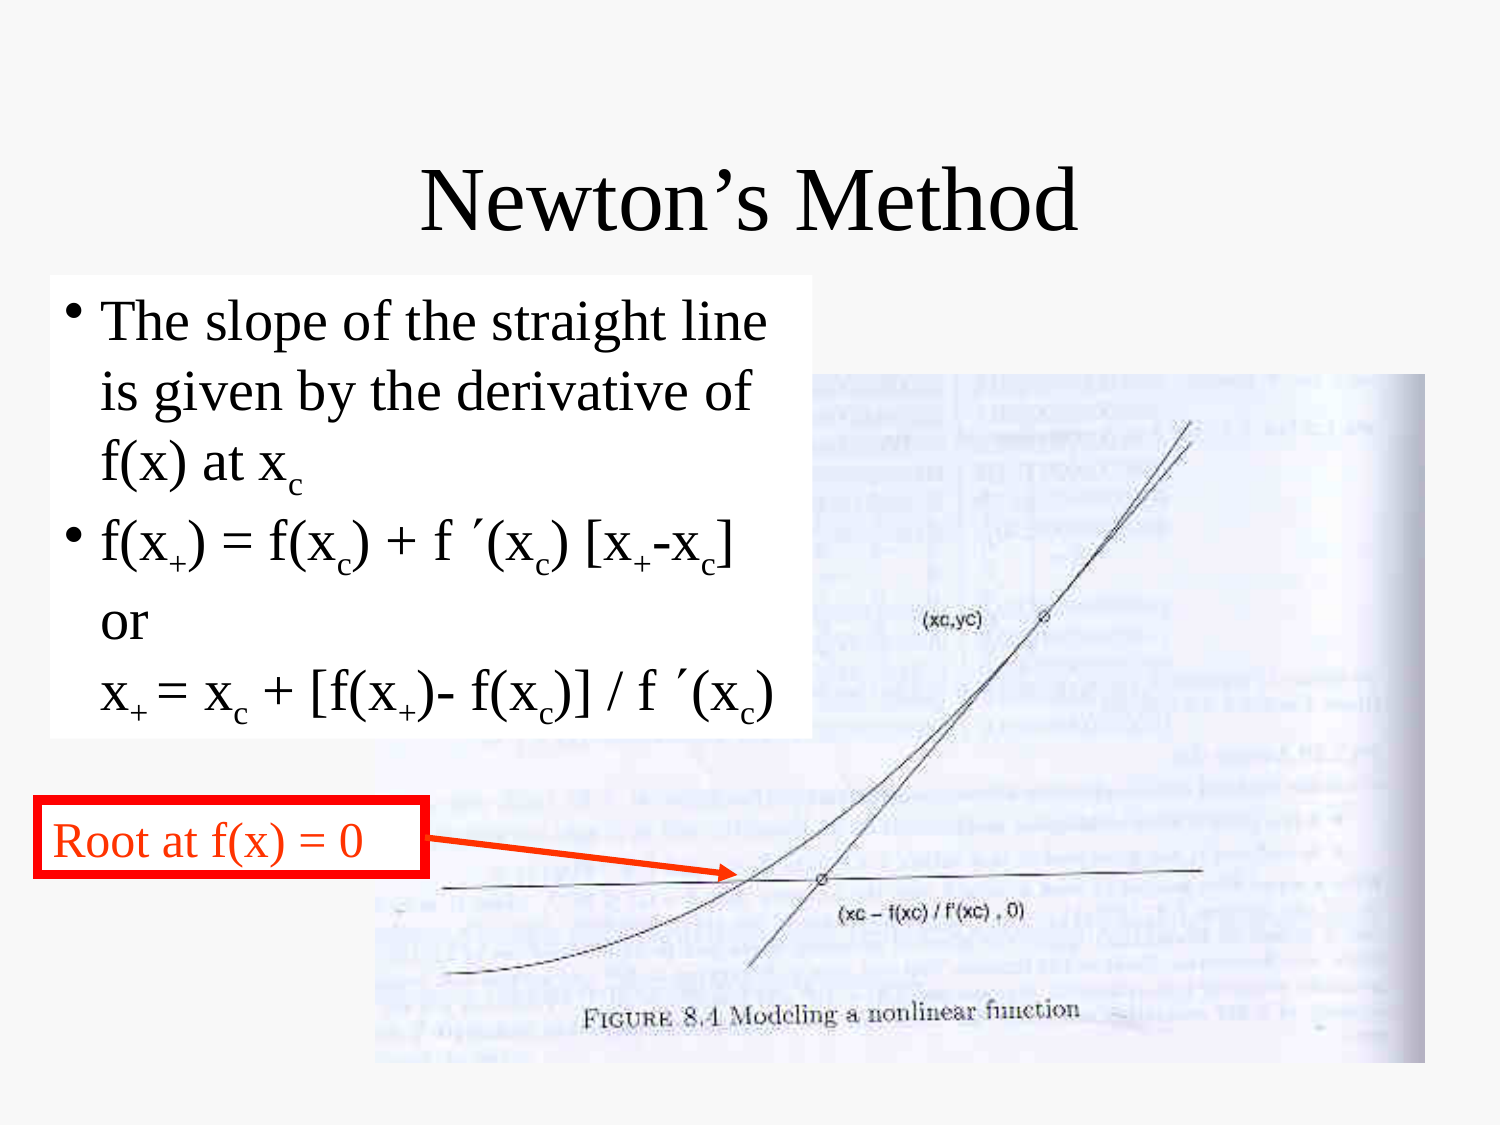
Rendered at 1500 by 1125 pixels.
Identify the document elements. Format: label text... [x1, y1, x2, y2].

picture [374, 374, 1426, 1063]
title Newton’s Method [112, 99, 1388, 288]
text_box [37, 799, 738, 885]
text_box The slope of the straight line is given by the derivative of f(x) at xc f(x+) = f(xc) + f (xc) [x+-xc] or x+ = xc + [f(x+)- f(xc)] / f (xc) [49, 274, 813, 739]
